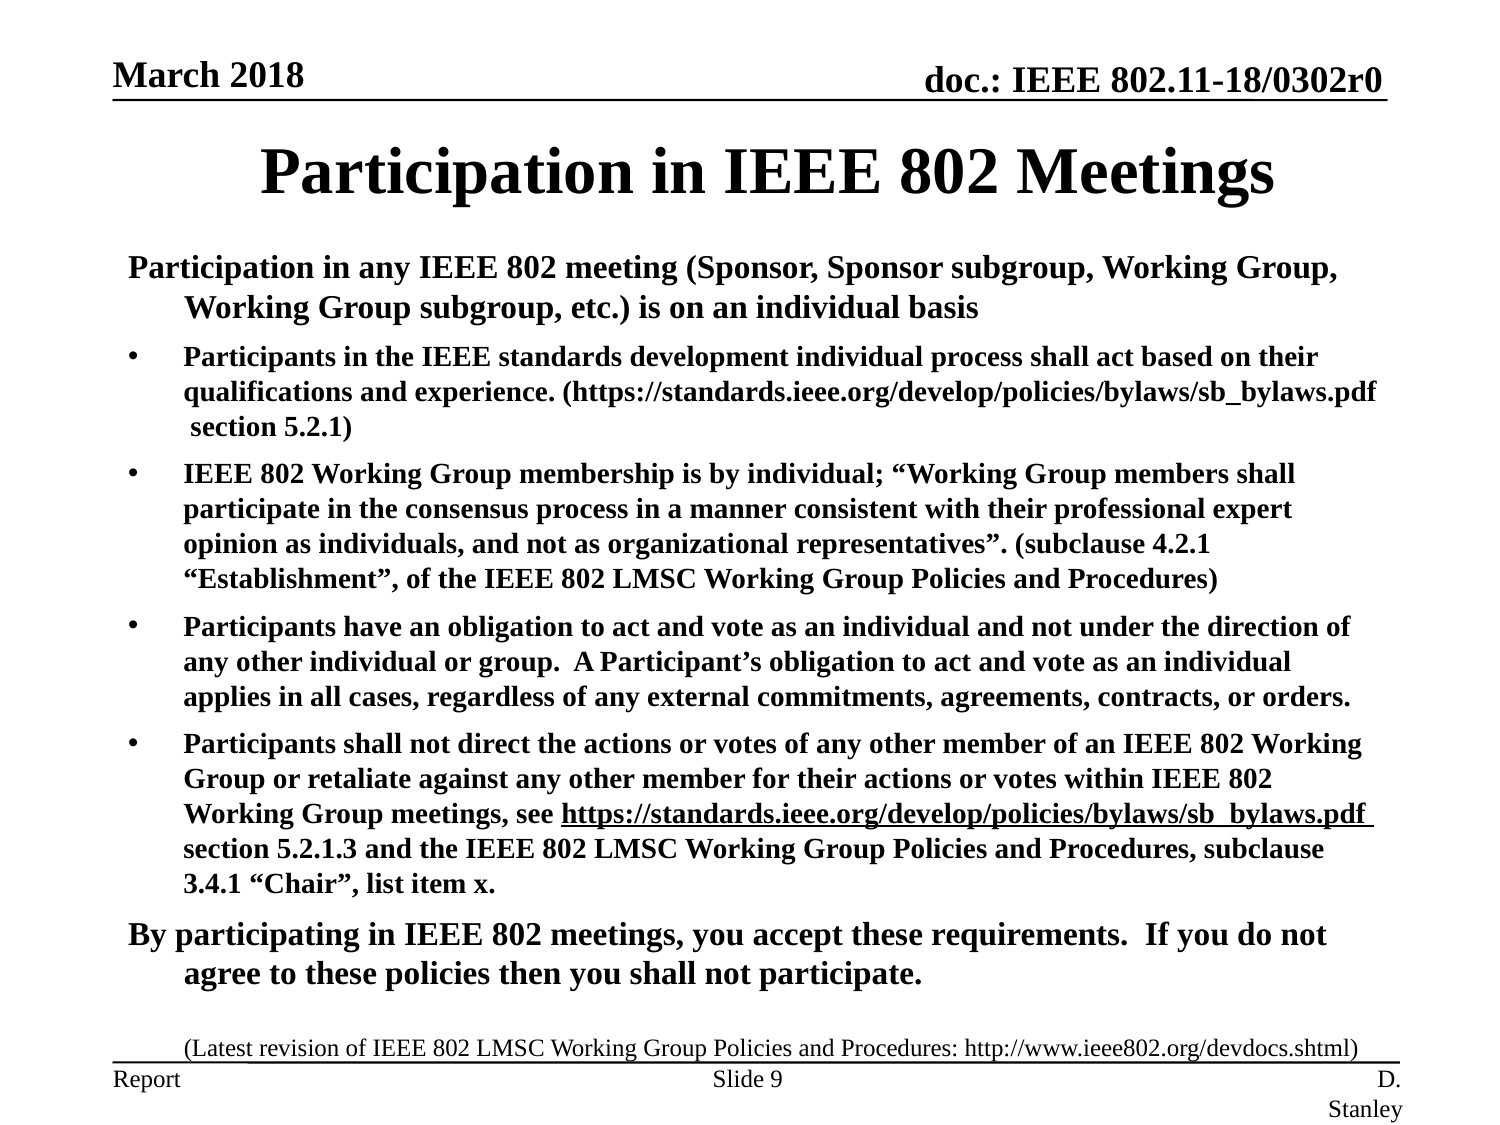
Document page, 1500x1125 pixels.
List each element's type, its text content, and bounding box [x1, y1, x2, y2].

title Participation in IEEE 802 Meetings [112, 71, 1426, 263]
text_box Slide 9 [712, 1062, 800, 1122]
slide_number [112, 49, 401, 96]
footer D. Stanley, HP Enterprise [1324, 1061, 1402, 1093]
text_box Participation in any IEEE 802 meeting (Sponsor, Sponsor subgroup, Working Group, Working Group subgroup, etc.) is on an individual basis Participants in the IEEE standards development individual process shall act based on their qualifications and experience. (https://standards.ieee.org/develop/policies/bylaws/sb_bylaws.pdf section 5.2.1) IEEE 802 Working Group membership is by individual; “Working Group members shall participate in the consensus process in a manner consistent with their professional expert opinion as individuals, and not as organizational representatives”. (subclause 4.2.1 “Establishment”, of the IEEE 802 LMSC Working Group Policies and Procedures) Participants have an obligation to act and vote as an individual and not under the direction of any other individual or group. A Participant’s obligation to act and vote as an individual applies in all cases, regardless of any external commitments, agreements, contracts, or orders. Participants shall not direct the actions or votes of any other member of an IEEE 802 Working Group or retaliate against any other member for their actions or votes within IEEE 802 Working Group meetings, see https://standards.ieee.org/develop/policies/bylaws/sb_bylaws.pdf section 5.2.1.3 and the IEEE 802 LMSC Working Group Policies and Procedures, subclause 3.4.1 “Chair”, list item x. By participating in IEEE 802 meetings, you accept these requirements. If you do not agree to these policies then you shall not participate. (Latest revision of IEEE 802 LMSC Working Group Policies and Procedures: http://www.ieee802.org/devdocs.shtml) [112, 237, 1400, 995]
